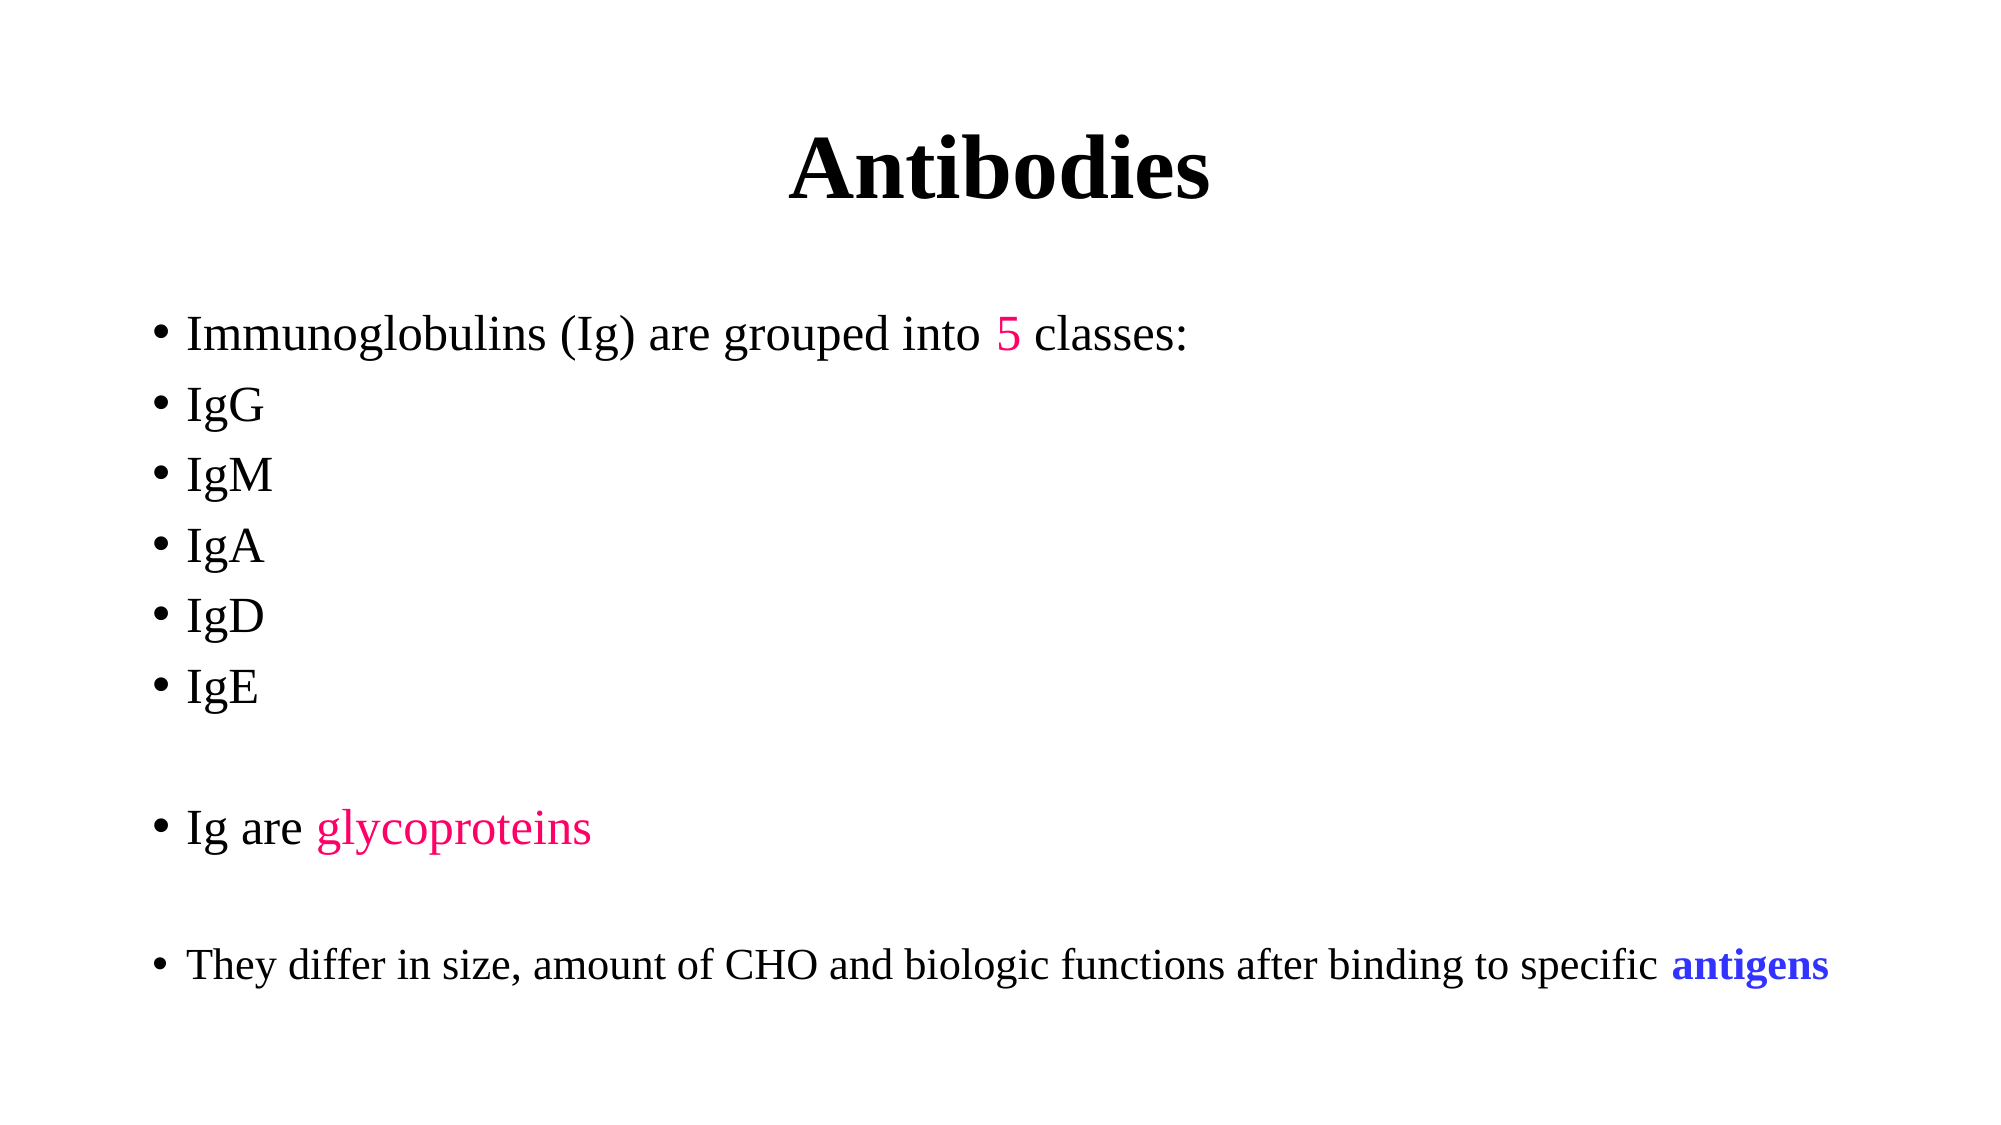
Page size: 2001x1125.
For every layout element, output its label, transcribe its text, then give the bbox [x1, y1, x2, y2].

list Immunoglobulins (Ig) are grouped into 5 classes: IgG IgM IgA IgD IgE Ig are glycoproteins They differ in size, amount of CHO and biologic functions after binding to specific antigens [137, 299, 1863, 1014]
title Antibodies [137, 59, 1863, 278]
